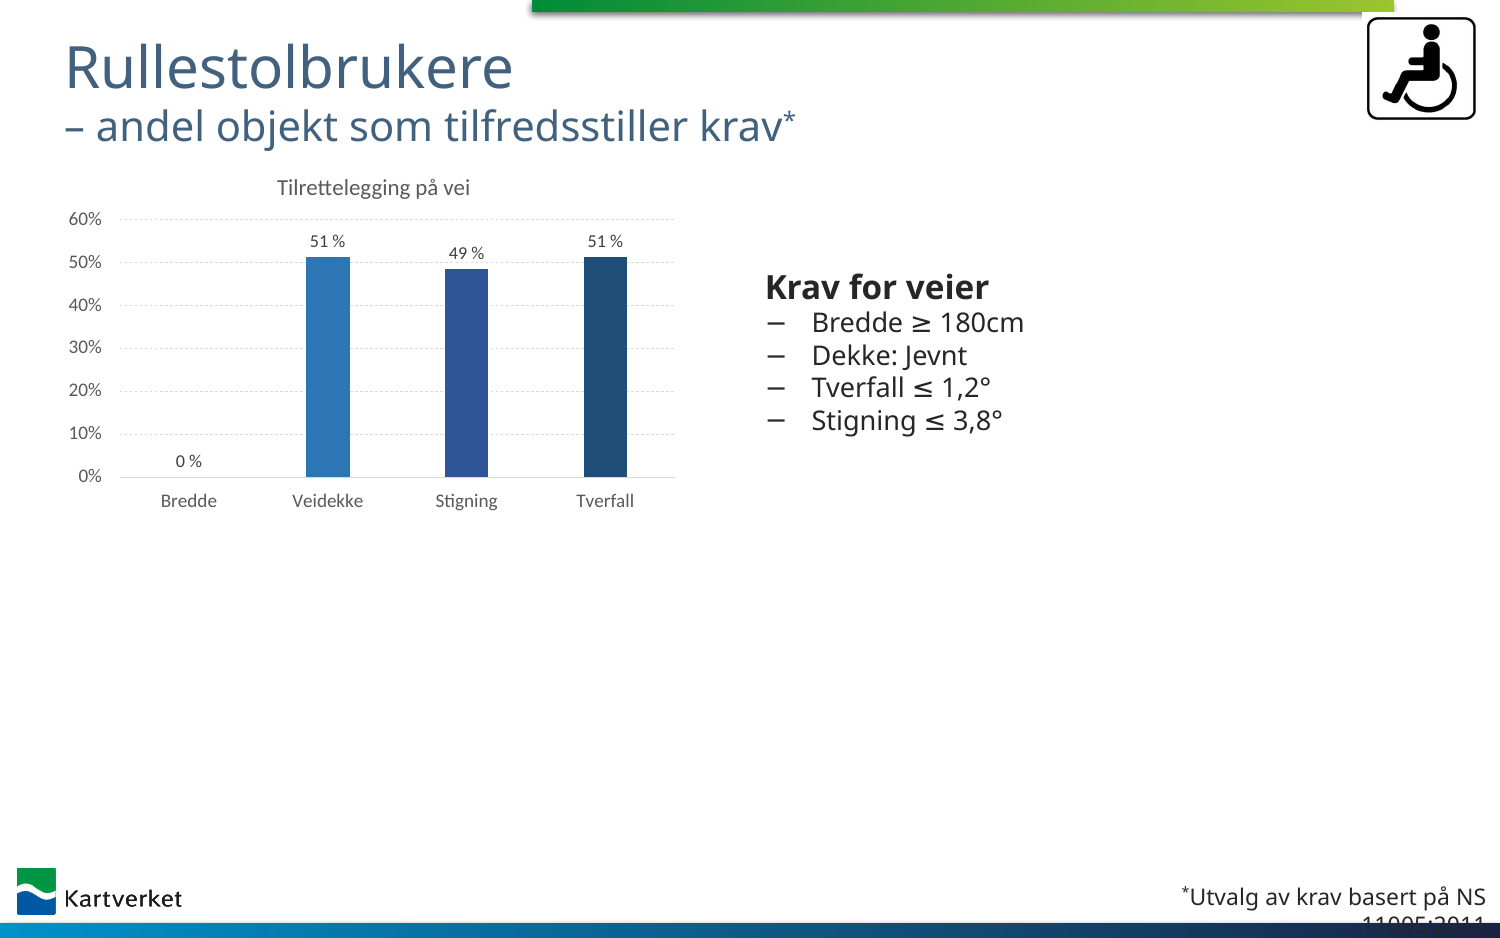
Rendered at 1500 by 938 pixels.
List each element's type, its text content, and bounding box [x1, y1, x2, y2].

text_box Krav for veier Bredde ≥ 180cm Dekke: Jevnt Tverfall ≤ 1,2° Stigning ≤ 3,8° [750, 258, 1234, 444]
picture [1362, 12, 1481, 126]
picture [62, 166, 686, 519]
text_box Rullestolbrukere – andel objekt som tilfredsstiller krav* [49, 25, 1431, 158]
text_box *Utvalg av krav basert på NS 11005:2011 [1068, 873, 1500, 938]
